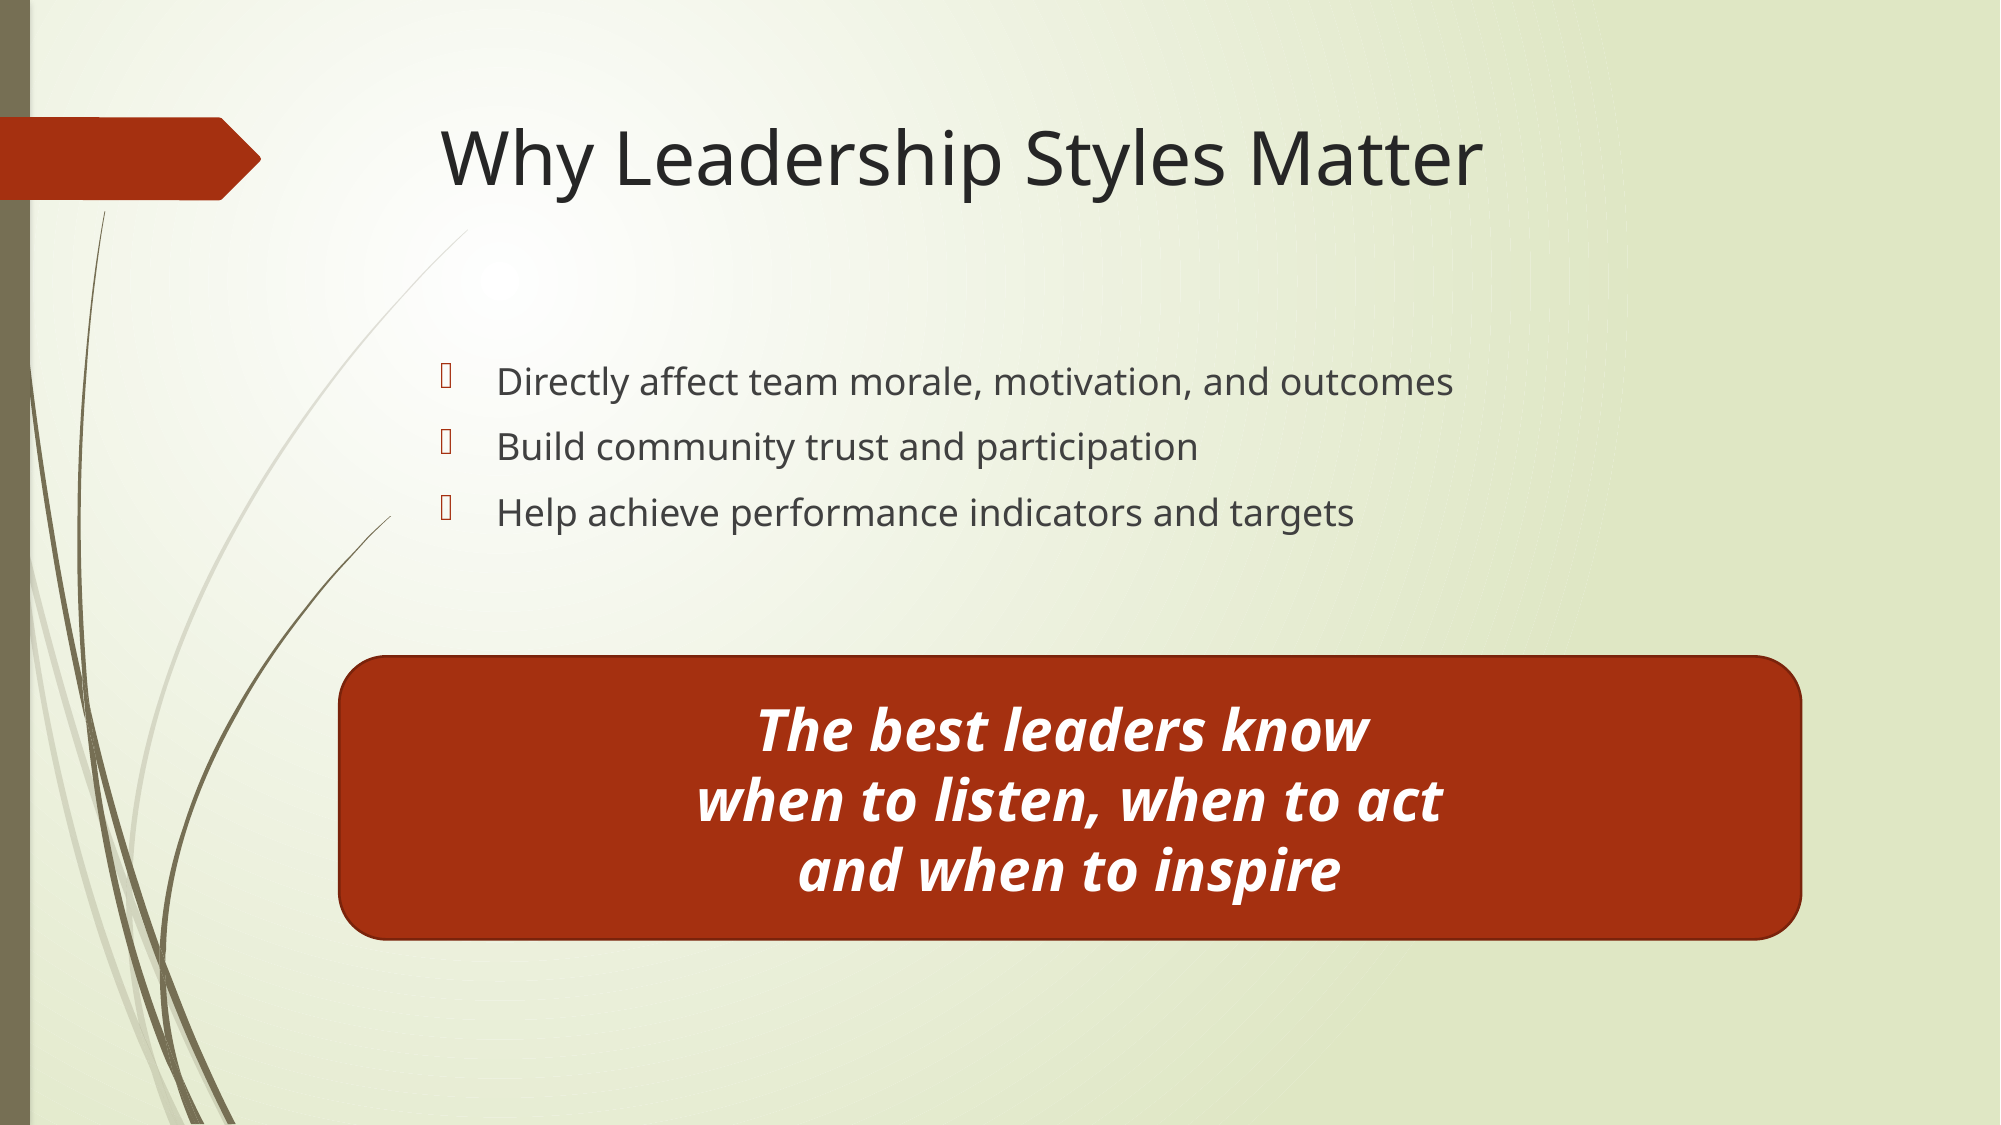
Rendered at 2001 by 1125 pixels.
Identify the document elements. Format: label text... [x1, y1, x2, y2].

text_box The best leaders know when to listen, when to act and when to inspire [337, 655, 1803, 941]
title Why Leadership Styles Matter [425, 102, 1888, 313]
list Directly affect team morale, motivation, and outcomes Build community trust and participation Help achieve performance indicators and targets [424, 350, 1888, 970]
